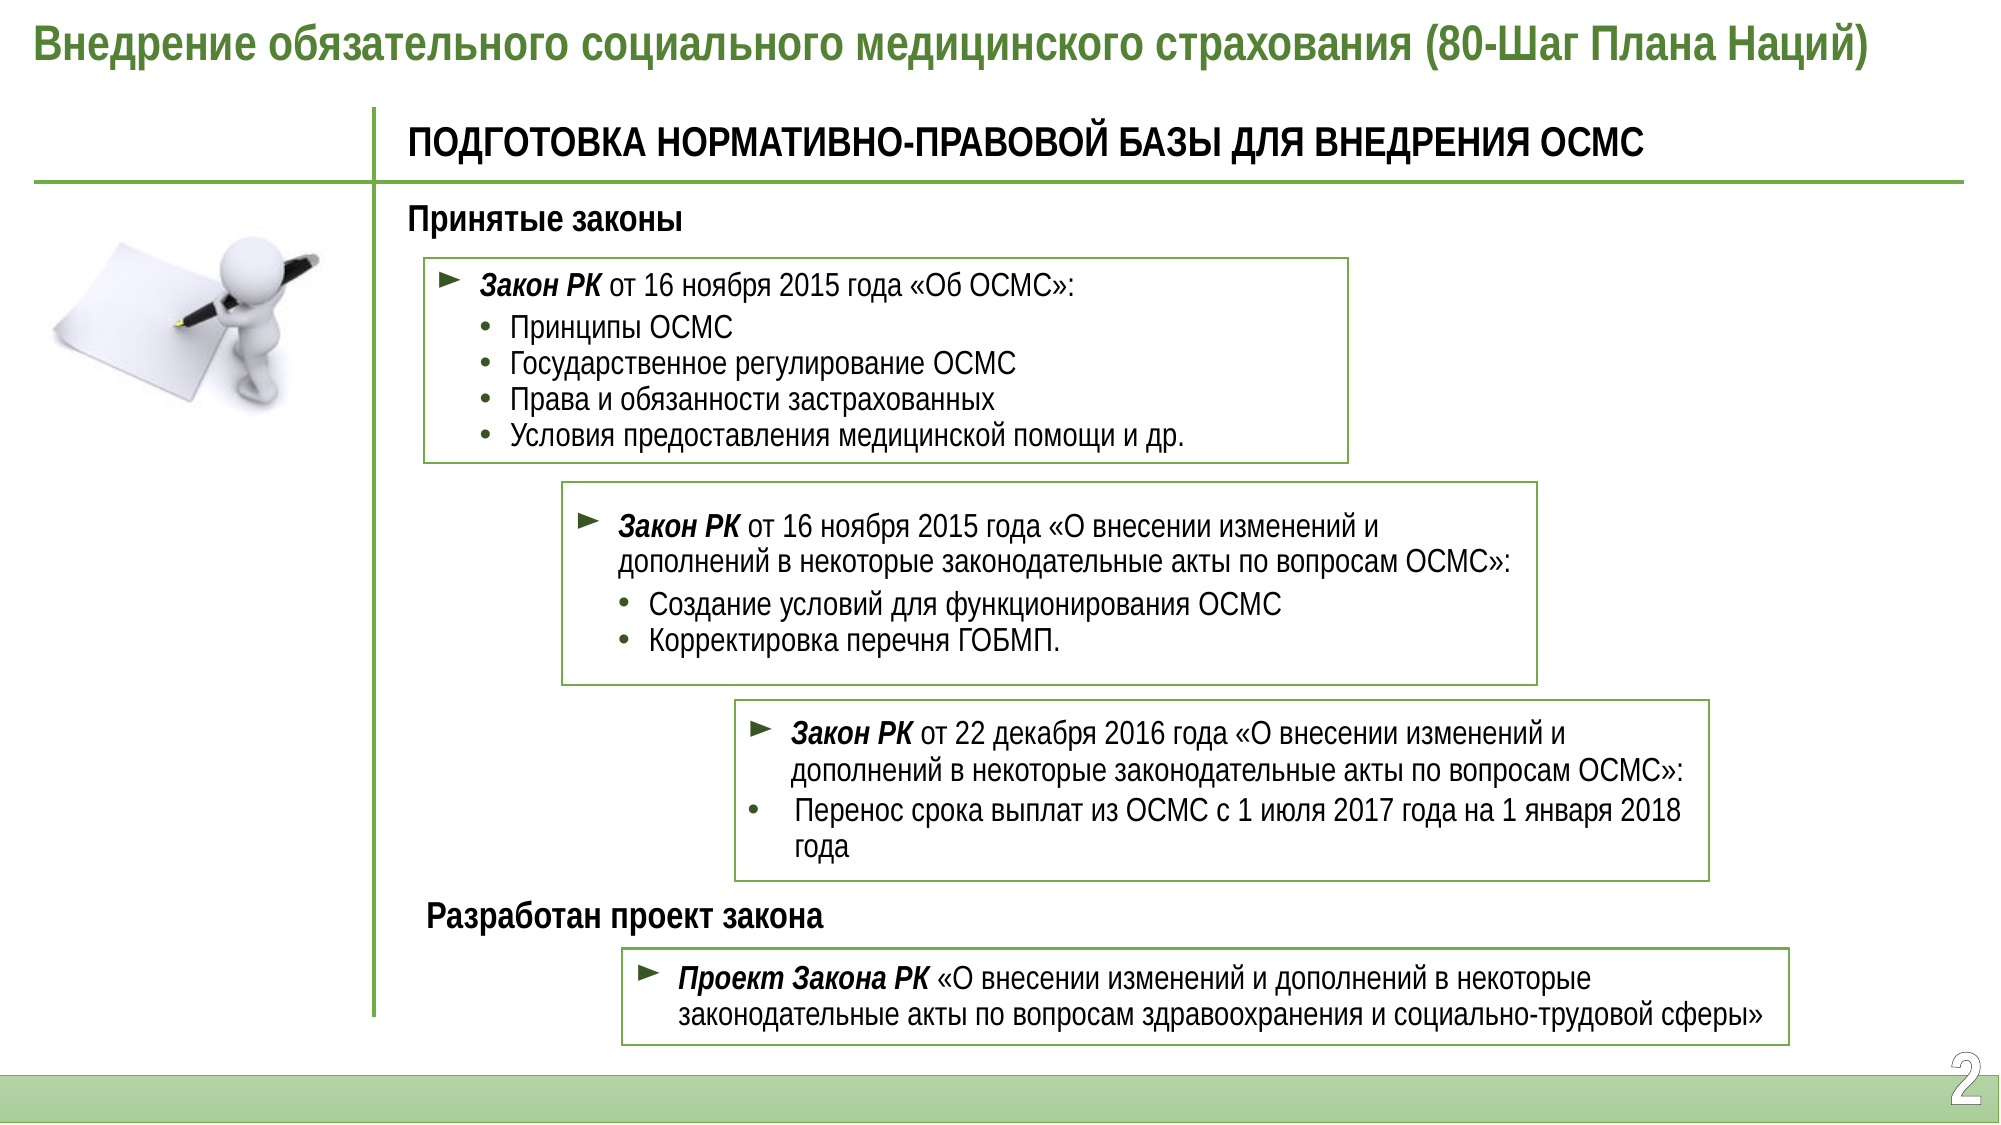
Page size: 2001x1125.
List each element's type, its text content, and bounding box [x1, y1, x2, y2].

text_box Проект Закона РК «О внесении изменений и дополнений в некоторые законодательные акты по вопросам здравоохранения и социально-трудовой сферы» [621, 947, 1790, 1046]
text_box Закон РК от 16 ноября 2015 года «Об ОСМС»: Принципы ОСМС Государственное регулирование ОСМС Права и обязанности застрахованных Условия предоставления медицинской помощи и др. [423, 257, 1349, 464]
text_box [0, 1075, 1999, 1123]
text_box Внедрение обязательного социального медицинского страхования (80-Шаг Плана Наций) [18, 2, 1980, 78]
text_box Закон РК от 22 декабря 2016 года «О внесении изменений и дополнений в некоторые законодательные акты по вопросам ОСМС»: Перенос срока выплат из ОСМС с 1 июля 2017 года на 1 января 2018 года [734, 699, 1710, 882]
text_box ПОДГОТОВКА НОРМАТИВНО-ПРАВОВОЙ БАЗЫ ДЛЯ ВНЕДРЕНИЯ ОСМС [393, 107, 1895, 173]
picture [34, 202, 341, 444]
text_box Принятые законы [393, 186, 878, 247]
text_box Разработан проект закона [411, 883, 896, 943]
slide_number 2 [1913, 1044, 1999, 1105]
text_box Закон РК от 16 ноября 2015 года «О внесении изменений и дополнений в некоторые законодательные акты по вопросам ОСМС»: Создание условий для функционирования ОСМС Корректировка перечня ГОБМП. [561, 481, 1538, 686]
